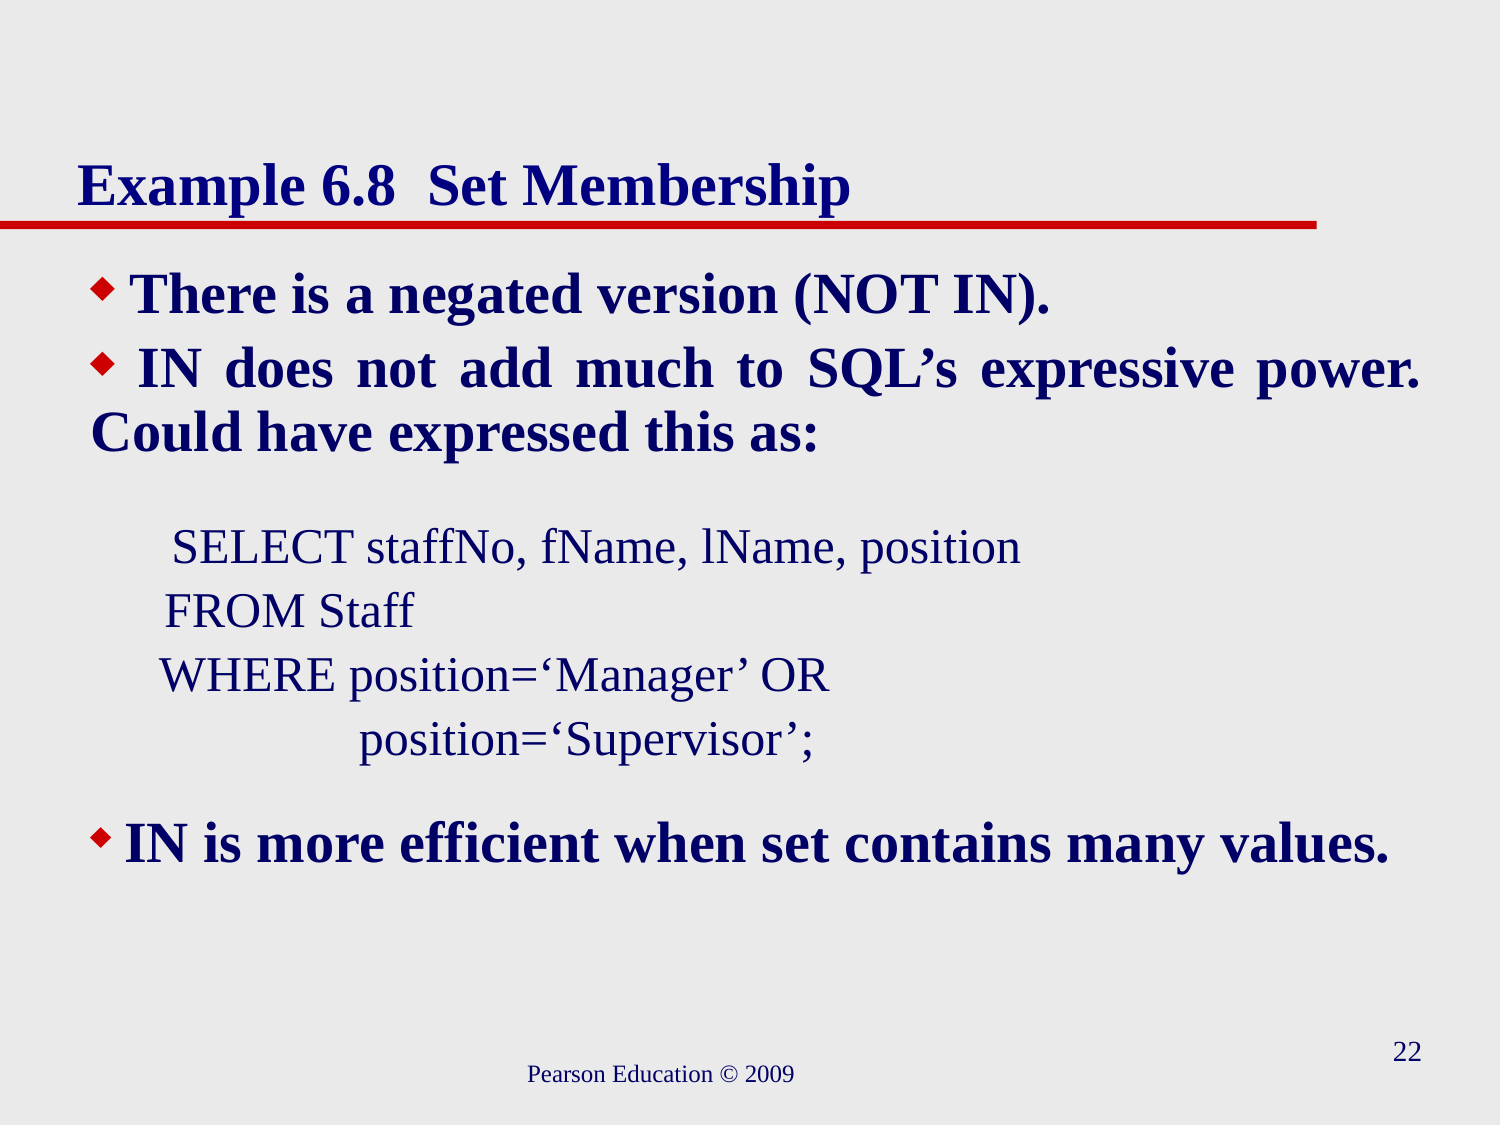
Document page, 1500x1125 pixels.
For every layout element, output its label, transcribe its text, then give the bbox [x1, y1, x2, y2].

slide_number 22 [1124, 1012, 1438, 1088]
text_box Pearson Education © 2009 [512, 1050, 1038, 1095]
list There is a negated version (NOT IN). IN does not add much to SQL’s expressive power. Could have expressed this as: SELECT staffNo, fName, lName, position FROM Staff WHERE position=‘Manager’ OR position=‘Supervisor’; IN is more efficient when set contains many values. [74, 255, 1438, 931]
title Example 6.8 Set Membership [62, 43, 1338, 226]
